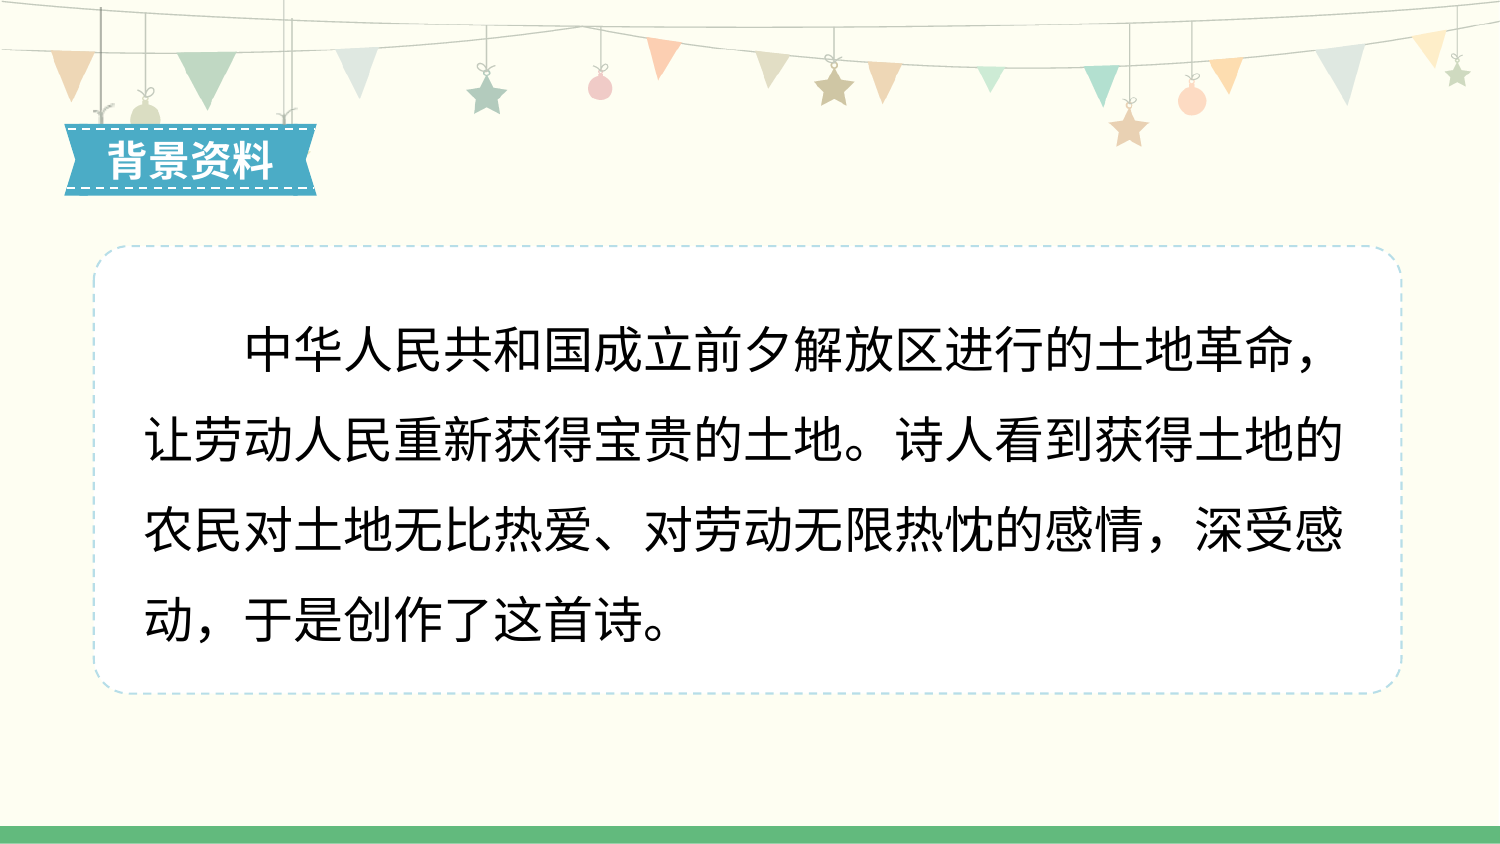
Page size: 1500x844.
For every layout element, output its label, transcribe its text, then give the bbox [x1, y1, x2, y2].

text_box 中华人民共和国成立前夕解放区进行的土地革命，让劳动人民重新获得宝贵的土地。诗人看到获得土地的农民对土地无比热爱、对劳动无限热忱的感情，深受感动，于是创作了这首诗。 [128, 281, 1377, 656]
text_box [92, 245, 1403, 695]
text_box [64, 0, 317, 196]
